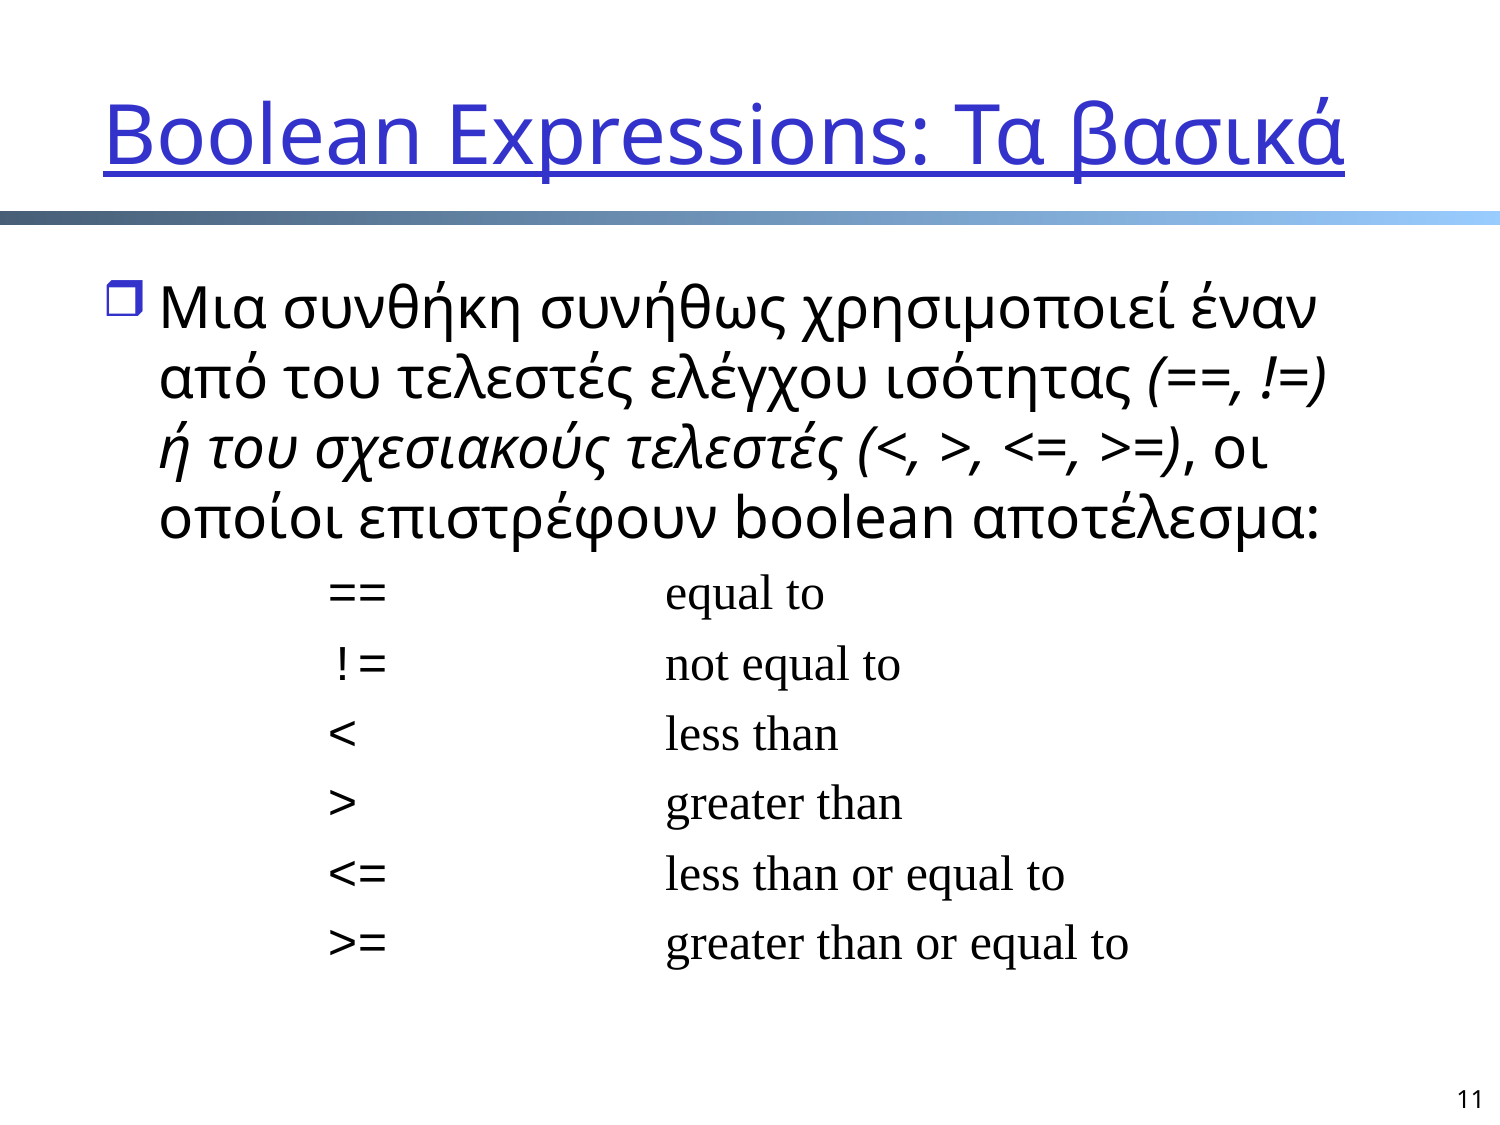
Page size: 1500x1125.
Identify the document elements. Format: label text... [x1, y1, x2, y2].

title Boolean Expressions: Τα βασικά [87, 37, 1363, 225]
slide_number 11 [1150, 1049, 1500, 1125]
list Μια συνθήκη συνήθως χρησιμοποιεί έναν από του τελεστές ελέγχου ισότητας (==, !=) ή του σχεσιακούς τελεστές (<, >, <=, >=), οι οποίοι επιστρέφουν boolean αποτέλεσμα: == equal to != not equal to < less than > greater than <= less than or equal to >= greater than or equal to [87, 262, 1363, 1025]
